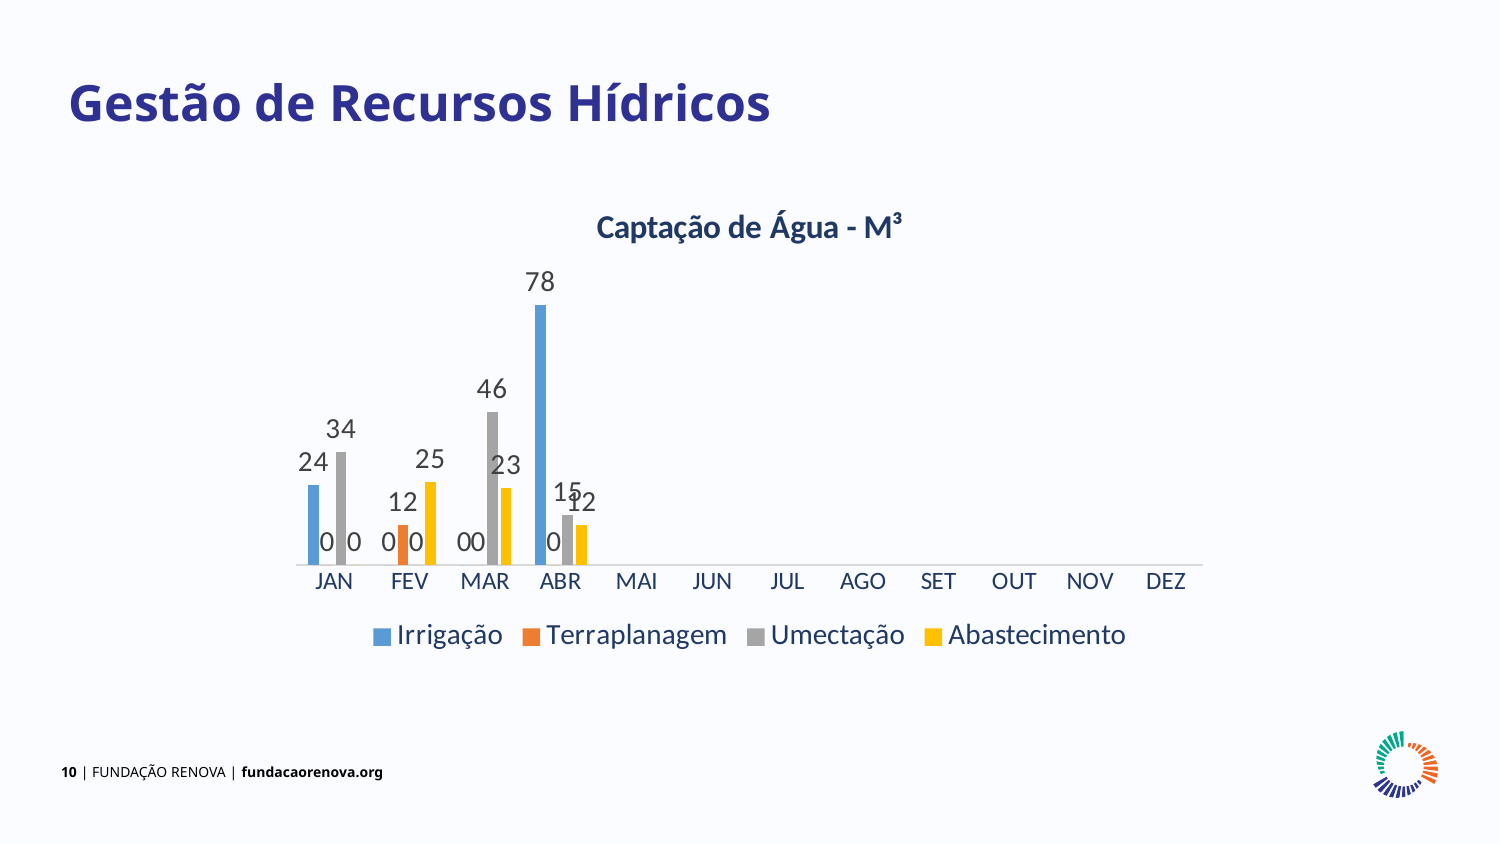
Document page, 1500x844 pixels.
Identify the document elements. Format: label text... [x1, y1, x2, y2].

picture [1373, 731, 1438, 798]
chart [277, 185, 1223, 659]
list Gestão de Recursos Hídricos [48, 48, 1067, 238]
